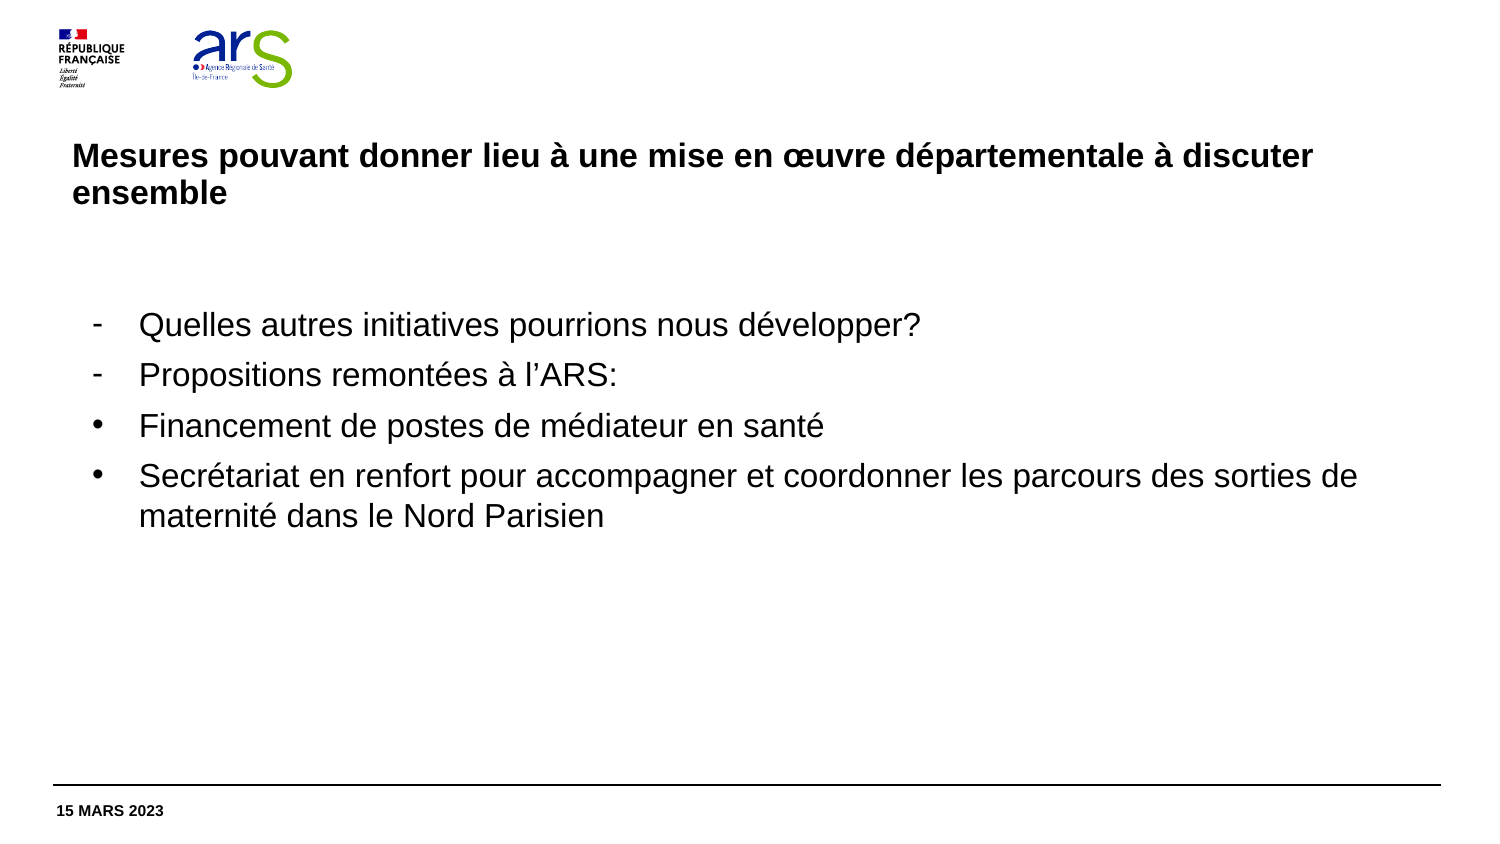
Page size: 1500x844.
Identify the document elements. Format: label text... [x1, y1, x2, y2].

picture [47, 17, 136, 107]
title Mesures pouvant donner lieu à une mise en œuvre départementale à discuter ensemble [55, 130, 1438, 220]
picture [192, 30, 292, 88]
text_box 15 mars 2023 [41, 788, 379, 834]
list Quelles autres initiatives pourrions nous développer? Propositions remontées à l’ARS: Financement de postes de médiateur en santé Secrétariat en renfort pour accompagner et coordonner les parcours des sorties de maternité dans le Nord Parisien [77, 257, 1459, 731]
list [51, 232, 1434, 706]
